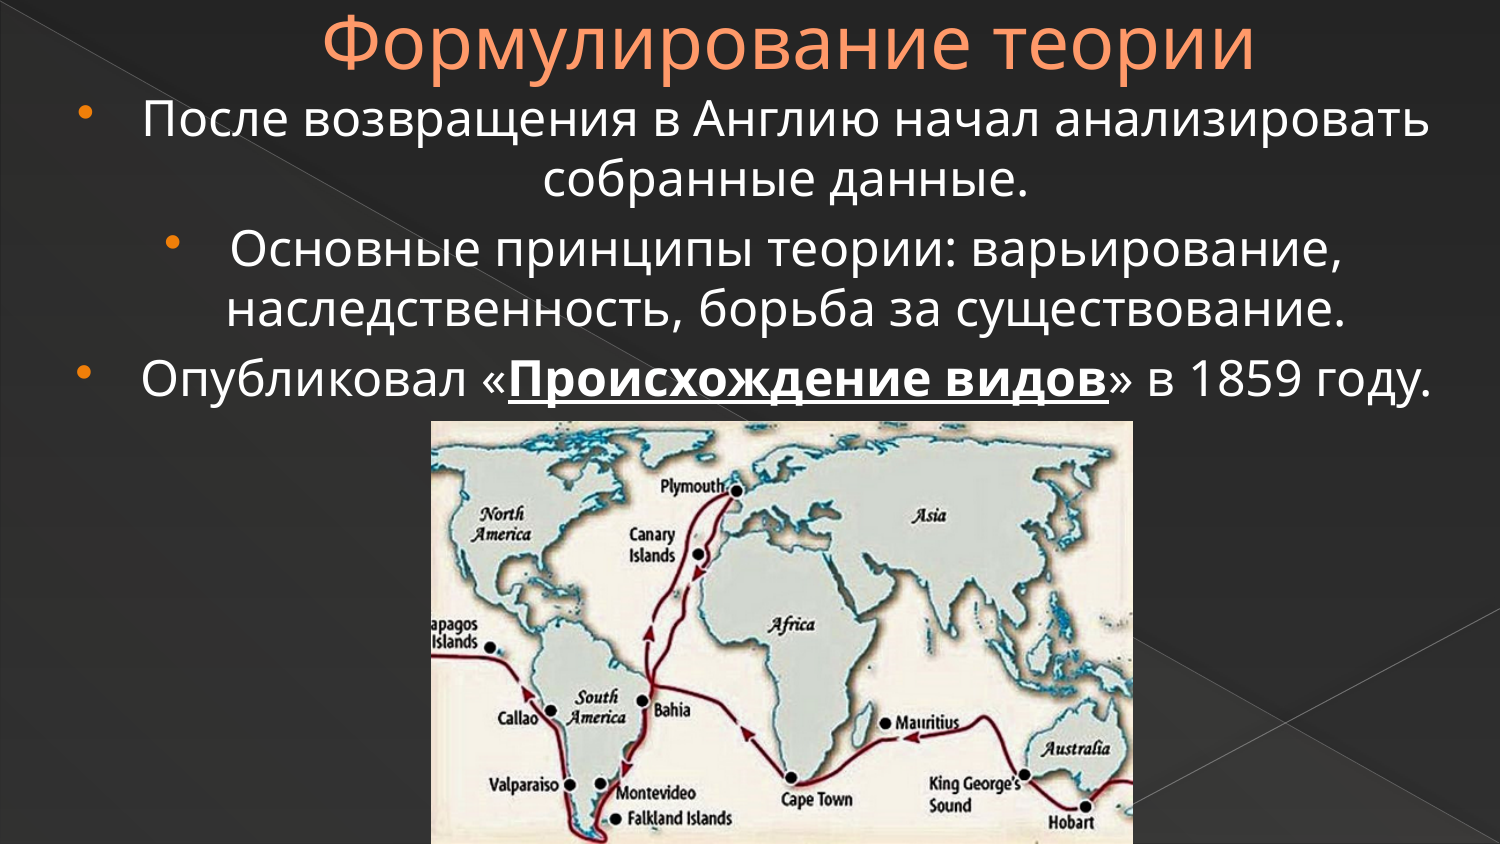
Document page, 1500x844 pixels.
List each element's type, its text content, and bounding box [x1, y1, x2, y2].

title Формулирование теории [0, 0, 1500, 79]
list После возвращения в Англию начал анализировать собранные данные. Основные принципы теории: варьирование, наследственность, борьба за существование. Опубликовал «Происхождение видов» в 1859 году. [0, 79, 1500, 844]
picture [430, 421, 1133, 844]
